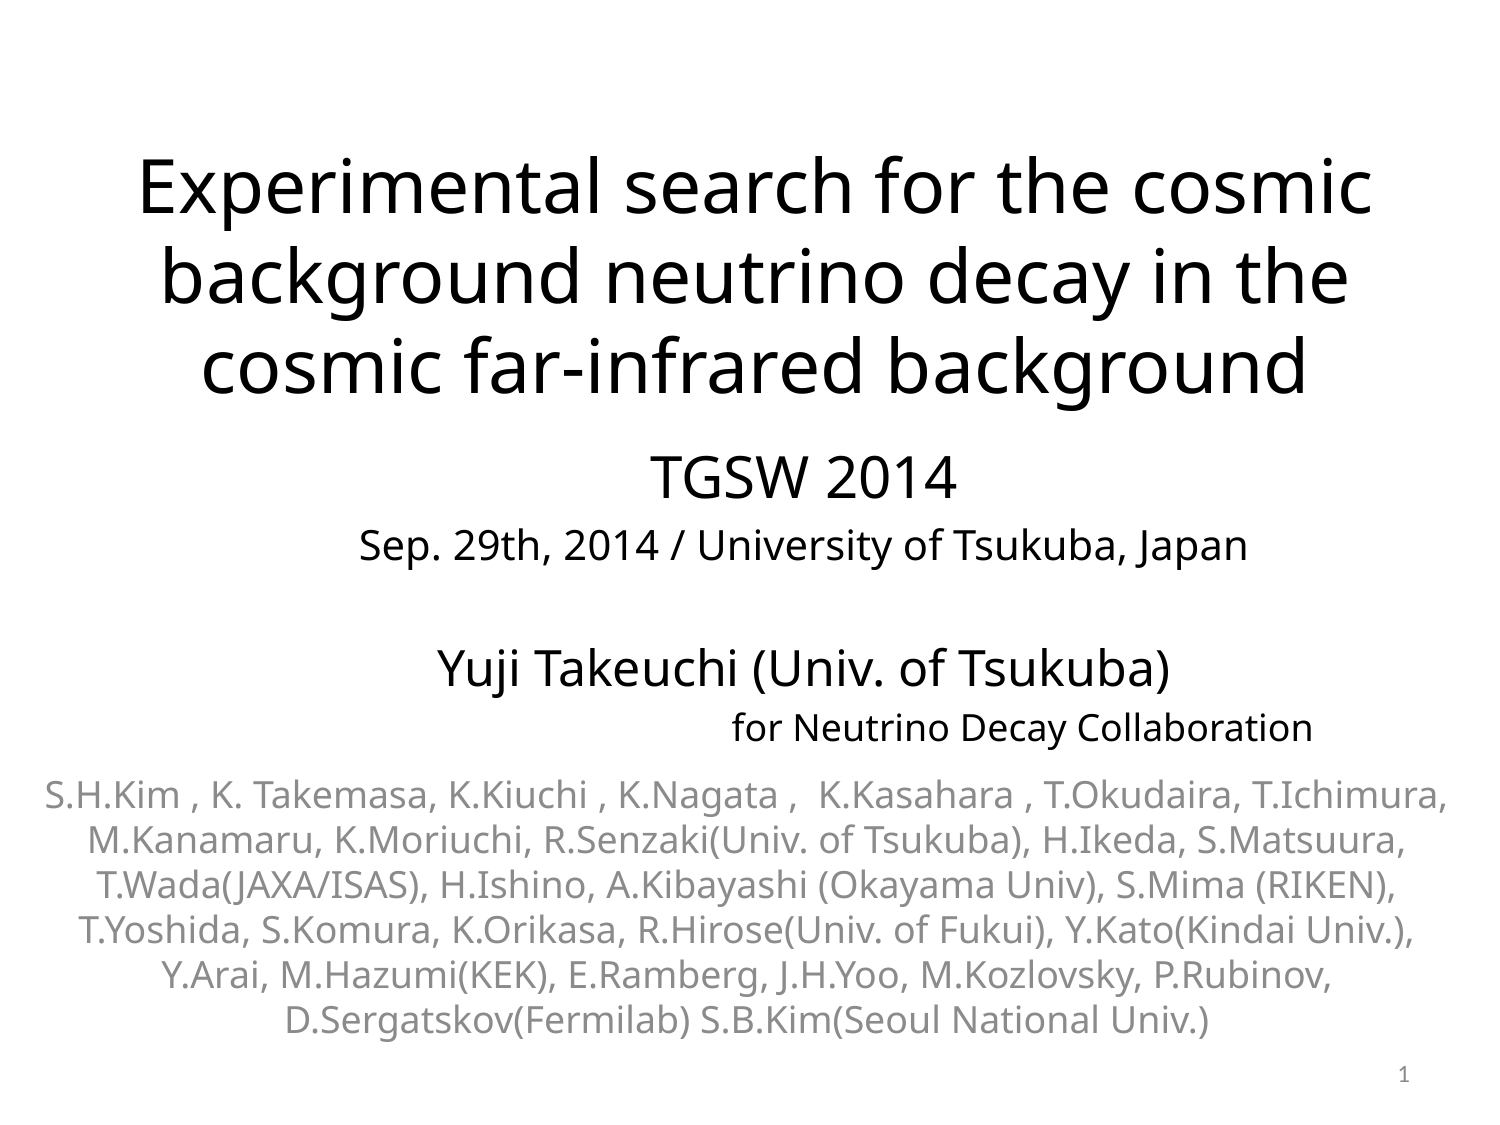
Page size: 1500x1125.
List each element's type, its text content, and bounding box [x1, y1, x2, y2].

slide_number 1 [1074, 1059, 1425, 1103]
title Experimental search for the cosmic background neutrino decay in the cosmic far-infrared background [41, 101, 1471, 445]
subtitle TGSW 2014 Sep. 29th, 2014 / University of Tsukuba, Japan Yuji Takeuchi (Univ. of Tsukuba) for Neutrino Decay Collaboration [278, 432, 1330, 763]
text_box S.H.Kim , K. Takemasa, K.Kiuchi , K.Nagata , K.Kasahara , T.Okudaira, T.Ichimura, M.Kanamaru, K.Moriuchi, R.Senzaki(Univ. of Tsukuba), H.Ikeda, S.Matsuura, T.Wada(JAXA/ISAS), H.Ishino, A.Kibayashi (Okayama Univ), S.Mima (RIKEN), T.Yoshida, S.Komura, K.Orikasa, R.Hirose(Univ. of Fukui), Y.Kato(Kindai Univ.), Y.Arai, M.Hazumi(KEK), E.Ramberg, J.H.Yoo, M.Kozlovsky, P.Rubinov, D.Sergatskov(Fermilab) S.B.Kim(Seoul National Univ.) [29, 763, 1465, 1059]
